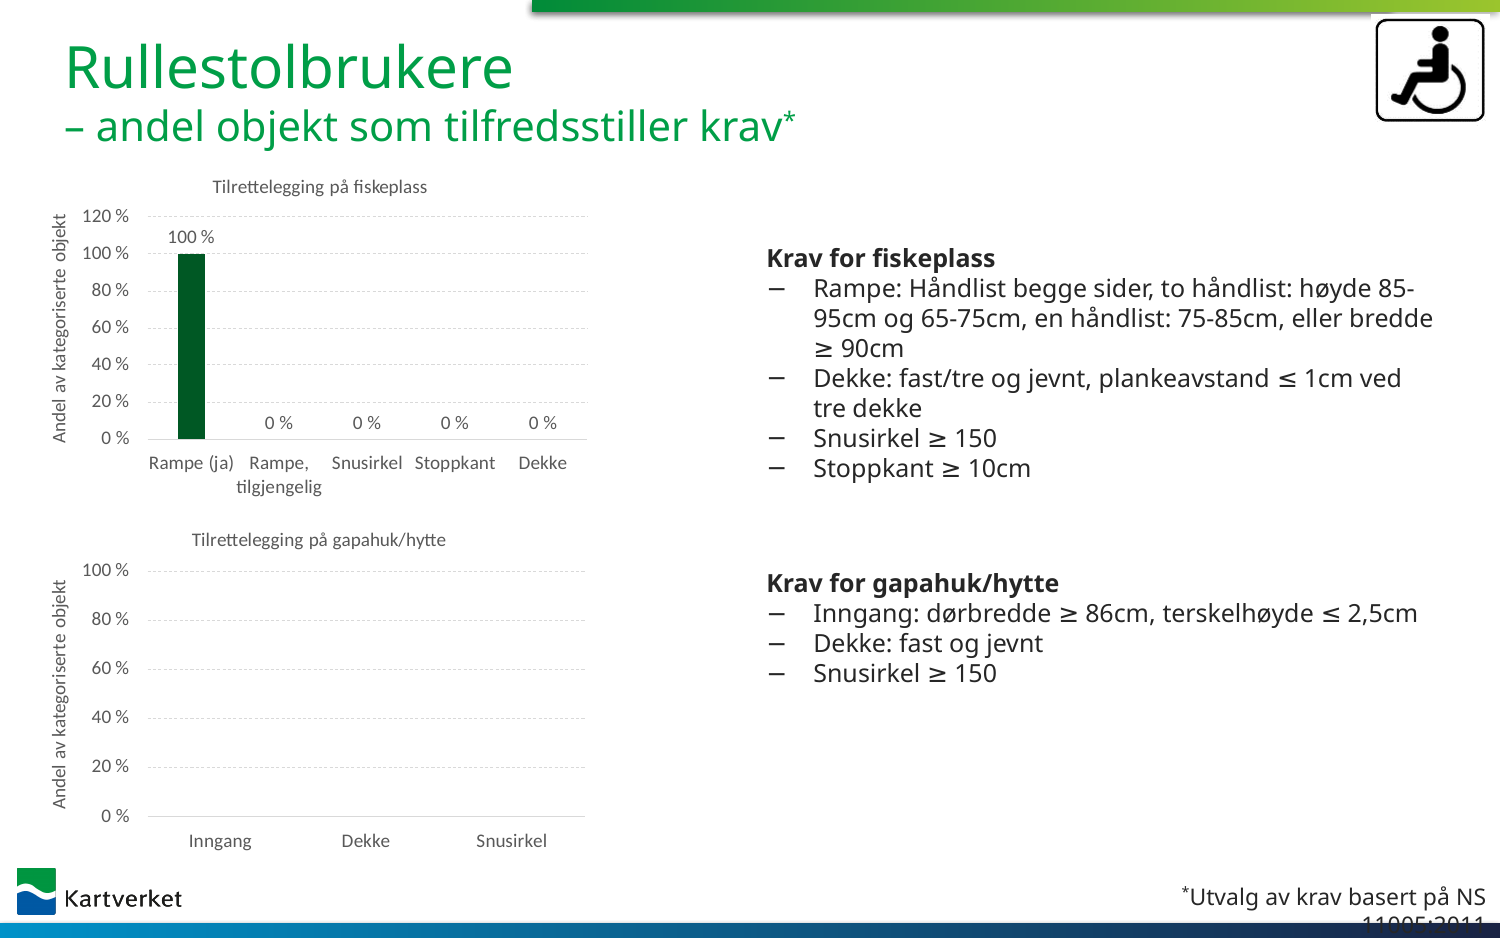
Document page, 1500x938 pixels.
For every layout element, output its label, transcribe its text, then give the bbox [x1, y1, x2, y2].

picture [1371, 13, 1491, 127]
text_box *Utvalg av krav basert på NS 11005:2011 [1068, 873, 1500, 938]
picture [41, 166, 598, 505]
text_box Krav for gapahuk/hytte Inngang: dørbredde ≥ 86cm, terskelhøyde ≤ 2,5cm Dekke: fast og jevnt Snusirkel ≥ 150 [751, 560, 1452, 695]
picture [41, 520, 596, 859]
text_box Krav for fiskeplass Rampe: Håndlist begge sider, to håndlist: høyde 85-95cm og 65-75cm, en håndlist: 75-85cm, eller bredde ≥ 90cm Dekke: fast/tre og jevnt, plankeavstand ≤ 1cm ved tre dekke Snusirkel ≥ 150 Stoppkant ≥ 10cm [751, 235, 1452, 490]
text_box Rullestolbrukere – andel objekt som tilfredsstiller krav* [49, 29, 1431, 158]
